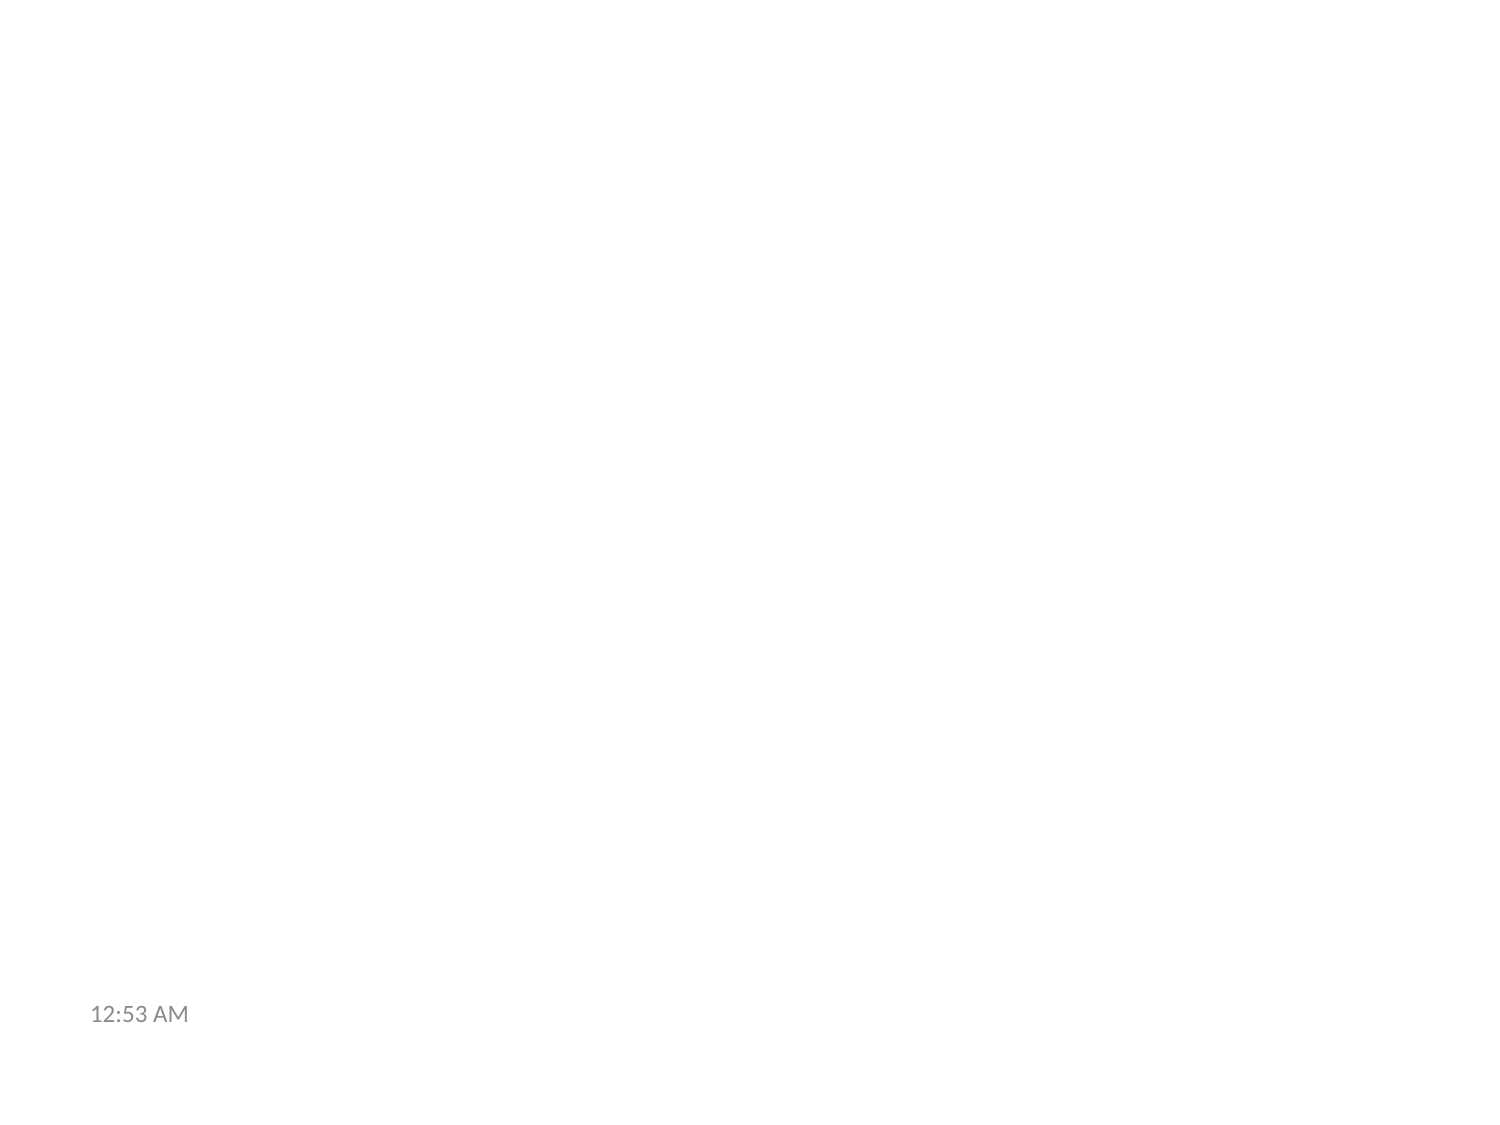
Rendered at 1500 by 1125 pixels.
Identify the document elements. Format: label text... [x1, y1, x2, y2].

text_box 3:35 PM [75, 982, 425, 1043]
